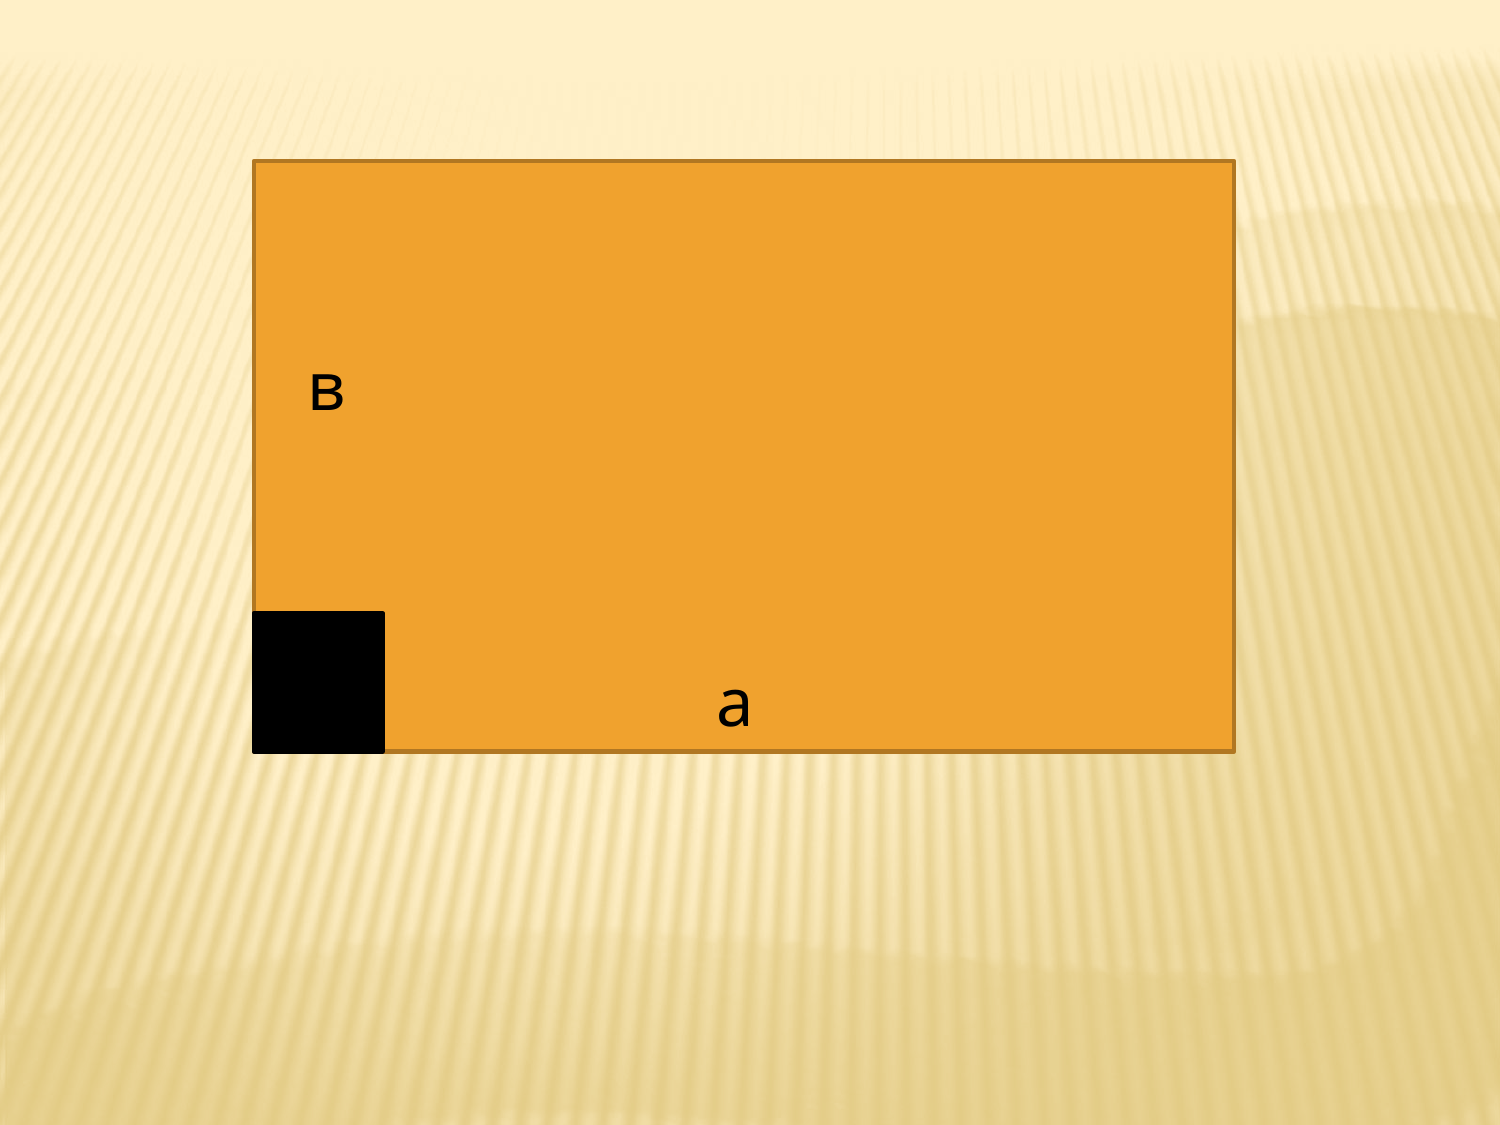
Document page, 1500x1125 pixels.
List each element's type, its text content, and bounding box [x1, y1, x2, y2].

text_box в [292, 336, 344, 431]
text_box a [701, 652, 769, 748]
text_box [252, 159, 1236, 754]
text_box [252, 611, 385, 754]
